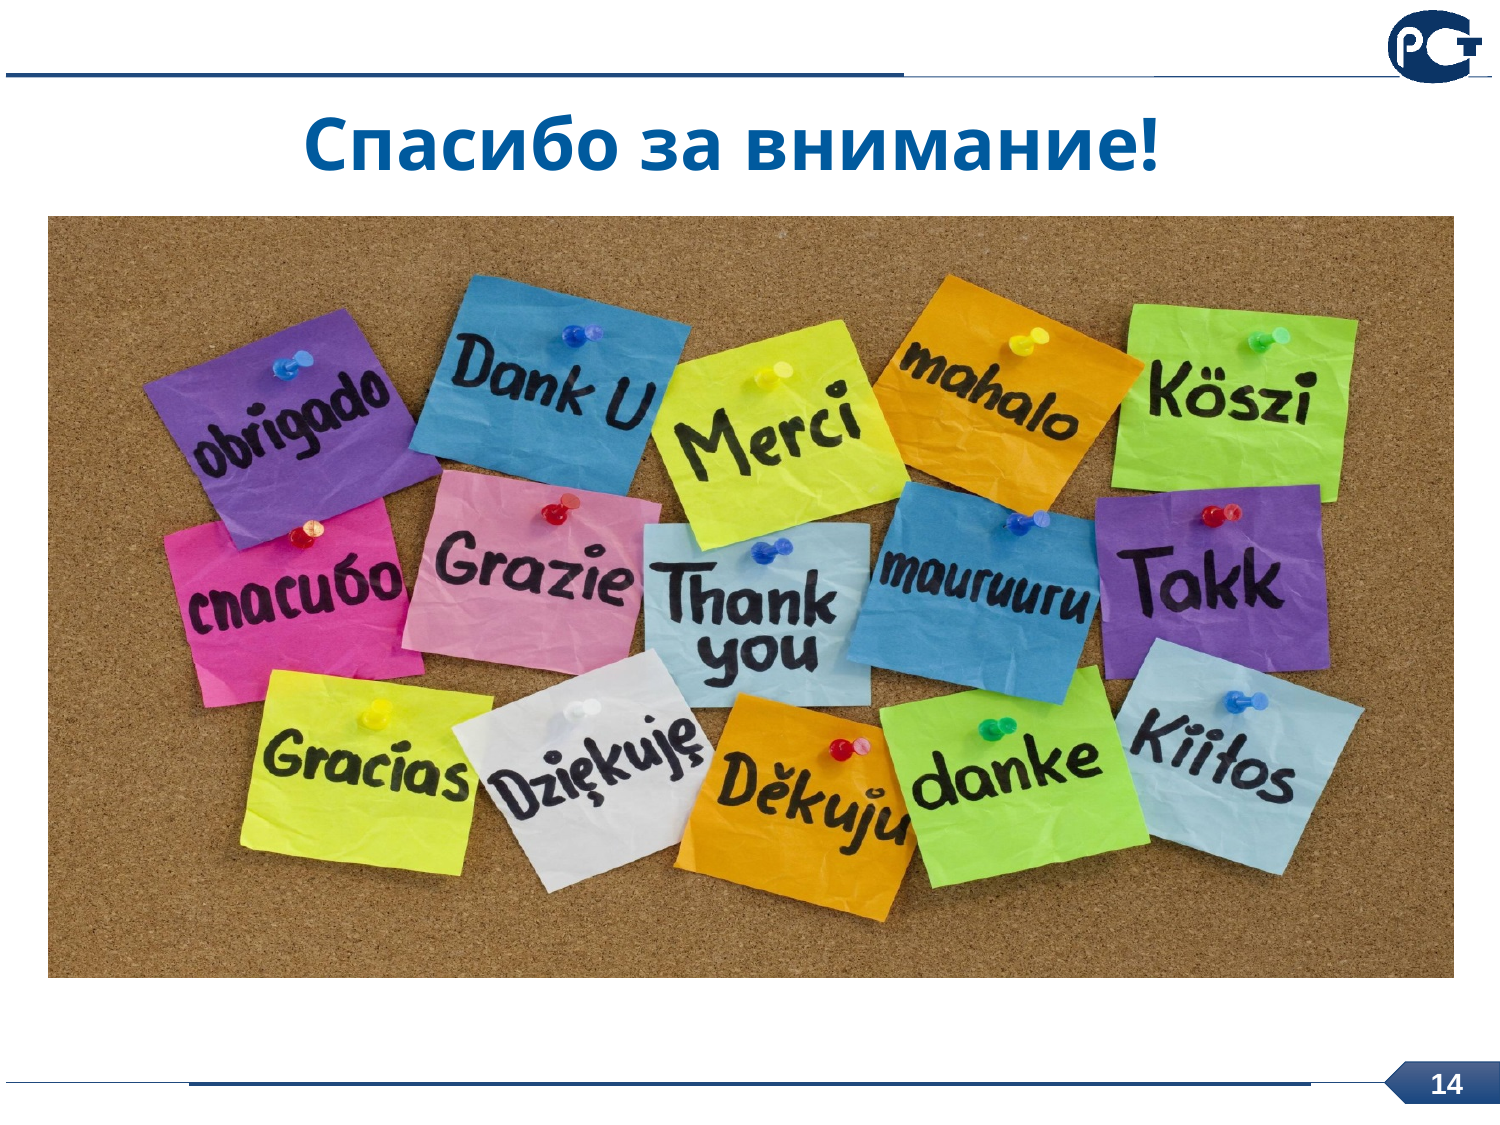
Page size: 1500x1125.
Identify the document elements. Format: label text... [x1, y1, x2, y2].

picture [48, 216, 1454, 978]
text_box Спасибо за внимание! [205, 89, 1258, 192]
slide_number 14 [1384, 1062, 1500, 1104]
